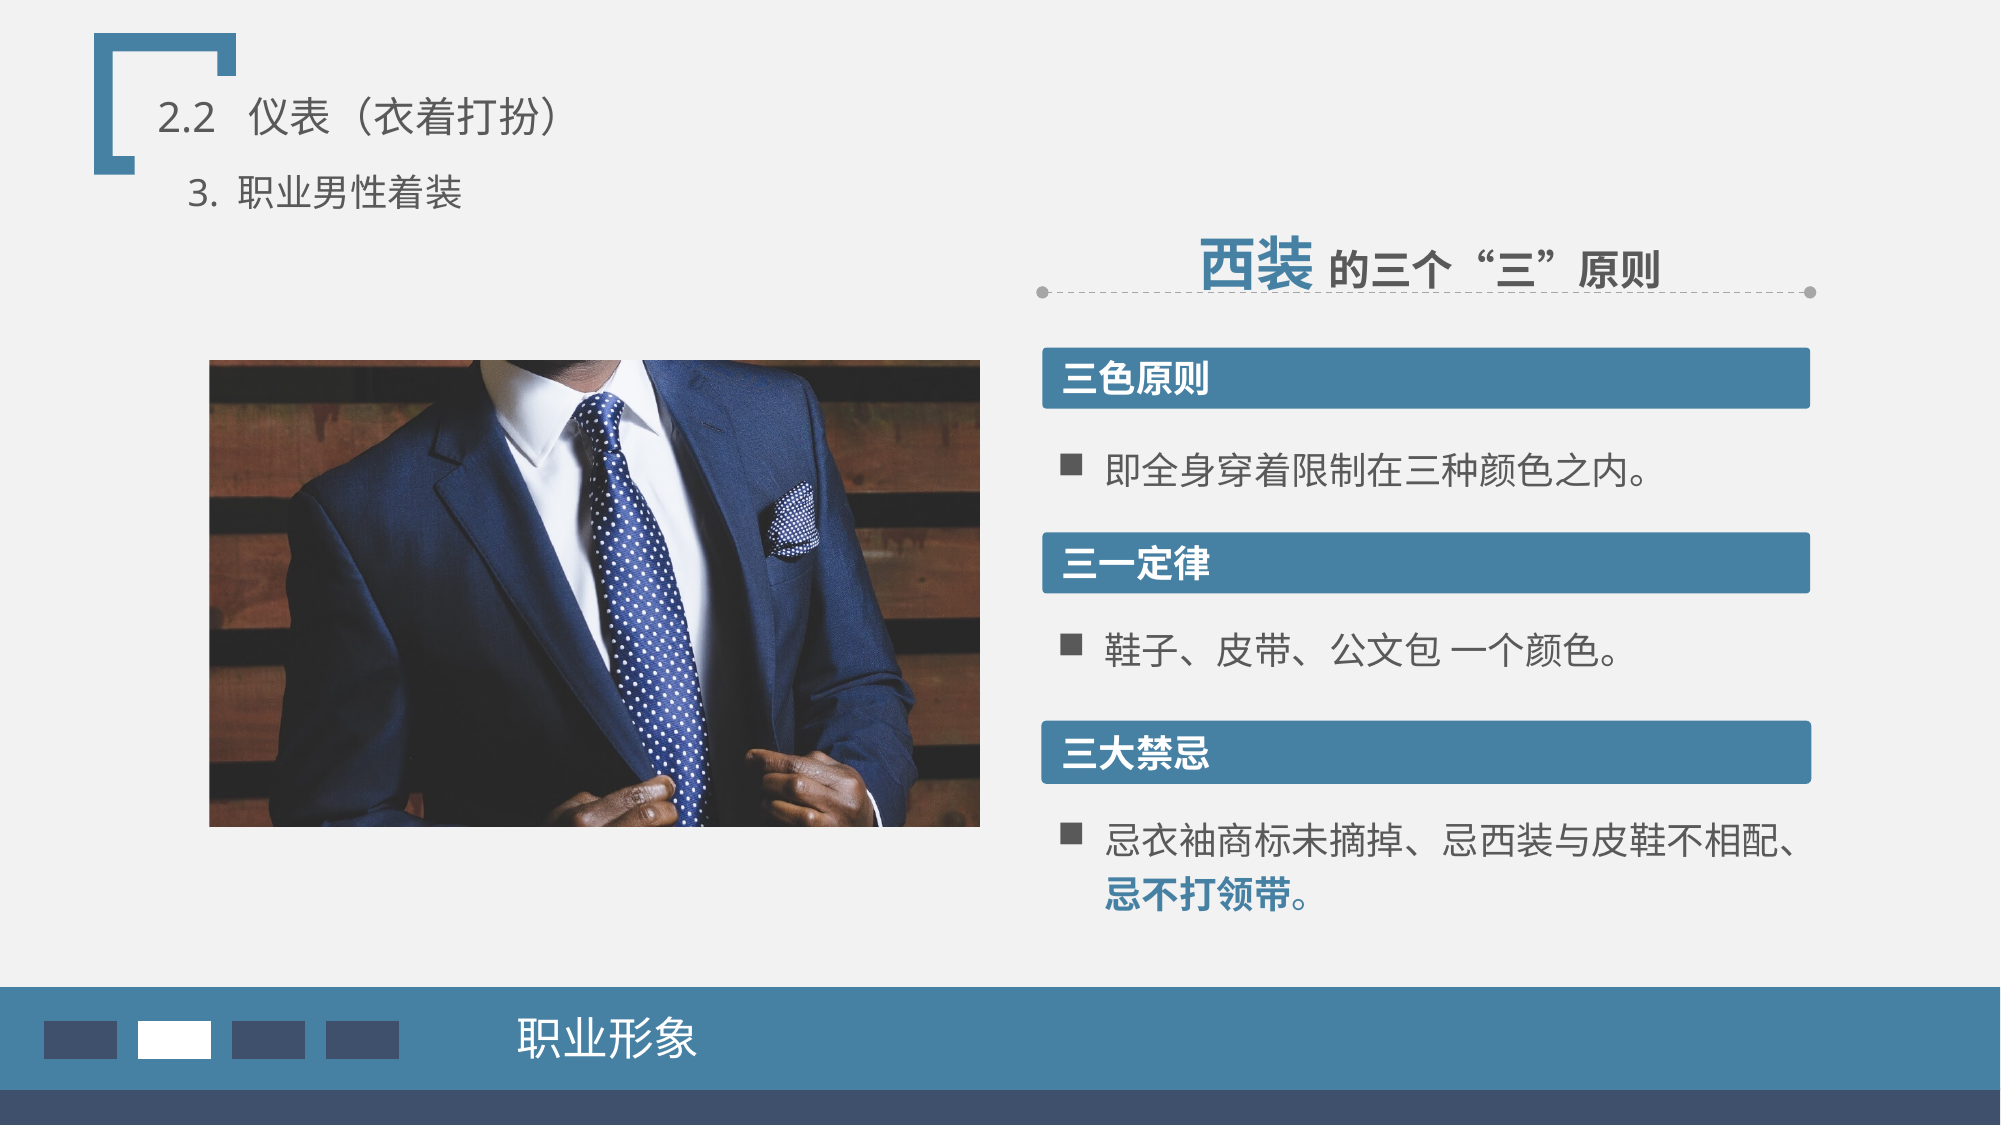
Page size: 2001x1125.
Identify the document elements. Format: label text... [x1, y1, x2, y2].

text_box 西装 的三个“三”原则 [1046, 184, 1815, 305]
text_box 三大禁忌 [1046, 722, 1563, 782]
text_box 即全身穿着限制在三种颜色之内。 [1042, 426, 1807, 500]
text_box 三色原则 [1046, 348, 1563, 408]
text_box [1041, 531, 1812, 595]
text_box [1041, 346, 1812, 410]
text_box 鞋子、皮带、公文包 一个颜色。 [1042, 610, 1807, 680]
text_box 忌衣袖商标未摘掉、忌西装与皮鞋不相配、忌不打领带。 [1042, 800, 1807, 923]
text_box 3. 职业男性着装 [172, 161, 856, 222]
text_box 2.2 仪表（衣着打扮） [142, 82, 733, 148]
text_box [1041, 720, 1812, 784]
picture [209, 360, 980, 827]
text_box 三一定律 [1046, 532, 1563, 593]
